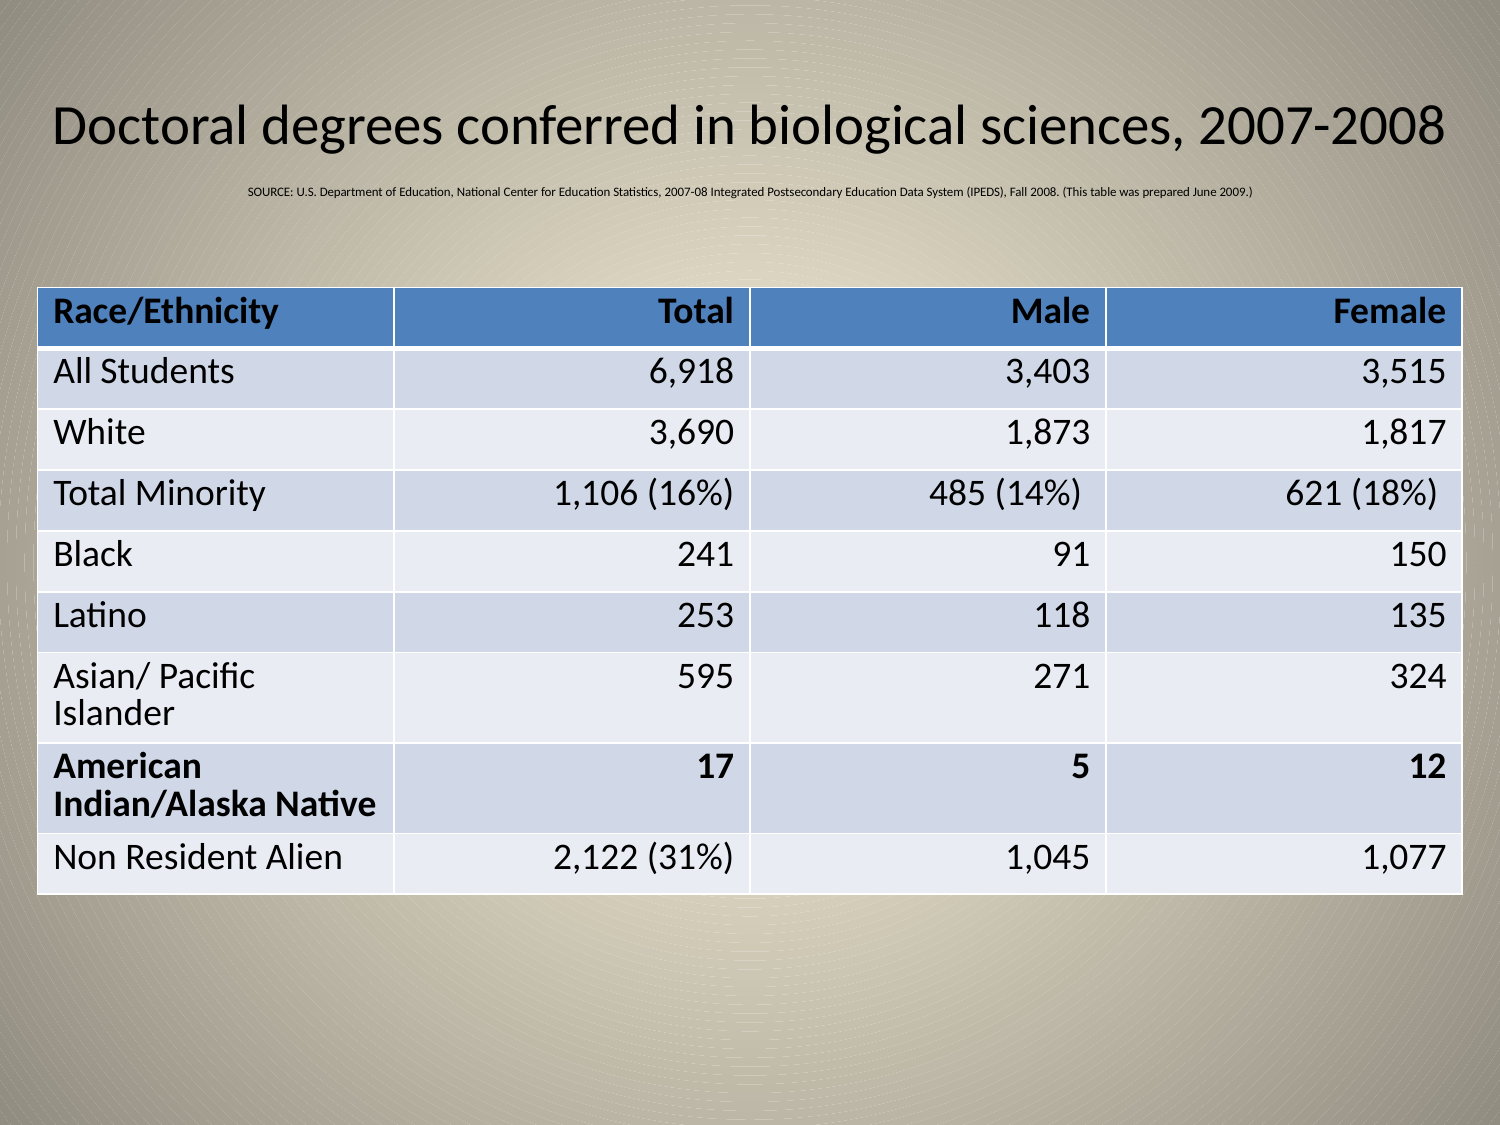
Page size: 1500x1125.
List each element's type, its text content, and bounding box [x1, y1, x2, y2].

table_cell 12 [1107, 744, 1461, 833]
table_cell White [38, 410, 393, 469]
table_cell American Indian/Alaska Native [38, 744, 393, 833]
table_cell 3,690 [395, 410, 749, 469]
table_cell 271 [751, 653, 1105, 742]
table_cell All Students [38, 351, 393, 408]
table_cell 485 (14%) [751, 471, 1105, 530]
table_cell 3,515 [1107, 351, 1461, 408]
table_header Race/Ethnicity [38, 288, 393, 346]
table_header Female [1107, 288, 1461, 346]
table_cell Asian/ Pacific Islander [38, 653, 393, 742]
table_cell 2,122 (31%) [395, 834, 749, 893]
table_cell 1,077 [1107, 834, 1461, 893]
table_cell 1,817 [1107, 410, 1461, 469]
table_cell 324 [1107, 653, 1461, 742]
table_header Male [751, 288, 1105, 346]
table_cell Latino [38, 593, 393, 652]
table_cell Non Resident Alien [38, 834, 393, 893]
table_cell 150 [1107, 532, 1461, 591]
table_cell 1,045 [751, 834, 1105, 893]
table_cell 91 [751, 532, 1105, 591]
table_cell 1,106 (16%) [395, 471, 749, 530]
table_cell 1,873 [751, 410, 1105, 469]
table_cell 118 [751, 593, 1105, 652]
table_cell 17 [395, 744, 749, 833]
table_cell 135 [1107, 593, 1461, 652]
table_cell 253 [395, 593, 749, 652]
table_cell 241 [395, 532, 749, 591]
table_cell 595 [395, 653, 749, 742]
table_cell Total Minority [38, 471, 393, 530]
table_header Total [395, 288, 749, 346]
table_cell 6,918 [395, 351, 749, 408]
title Doctoral degrees conferred in biological sciences, 2007-2008 SOURCE: U.S. Department of Education, National Center for Education Statistics, 2007-08 Integrated Postsecondary Education Data System (IPEDS), Fall 2008. (This table was prepared June 2009.) [37, 75, 1463, 213]
table_cell Black [38, 532, 393, 591]
table_cell 5 [751, 744, 1105, 833]
table_cell 621 (18%) [1107, 471, 1461, 530]
table_cell 3,403 [751, 351, 1105, 408]
